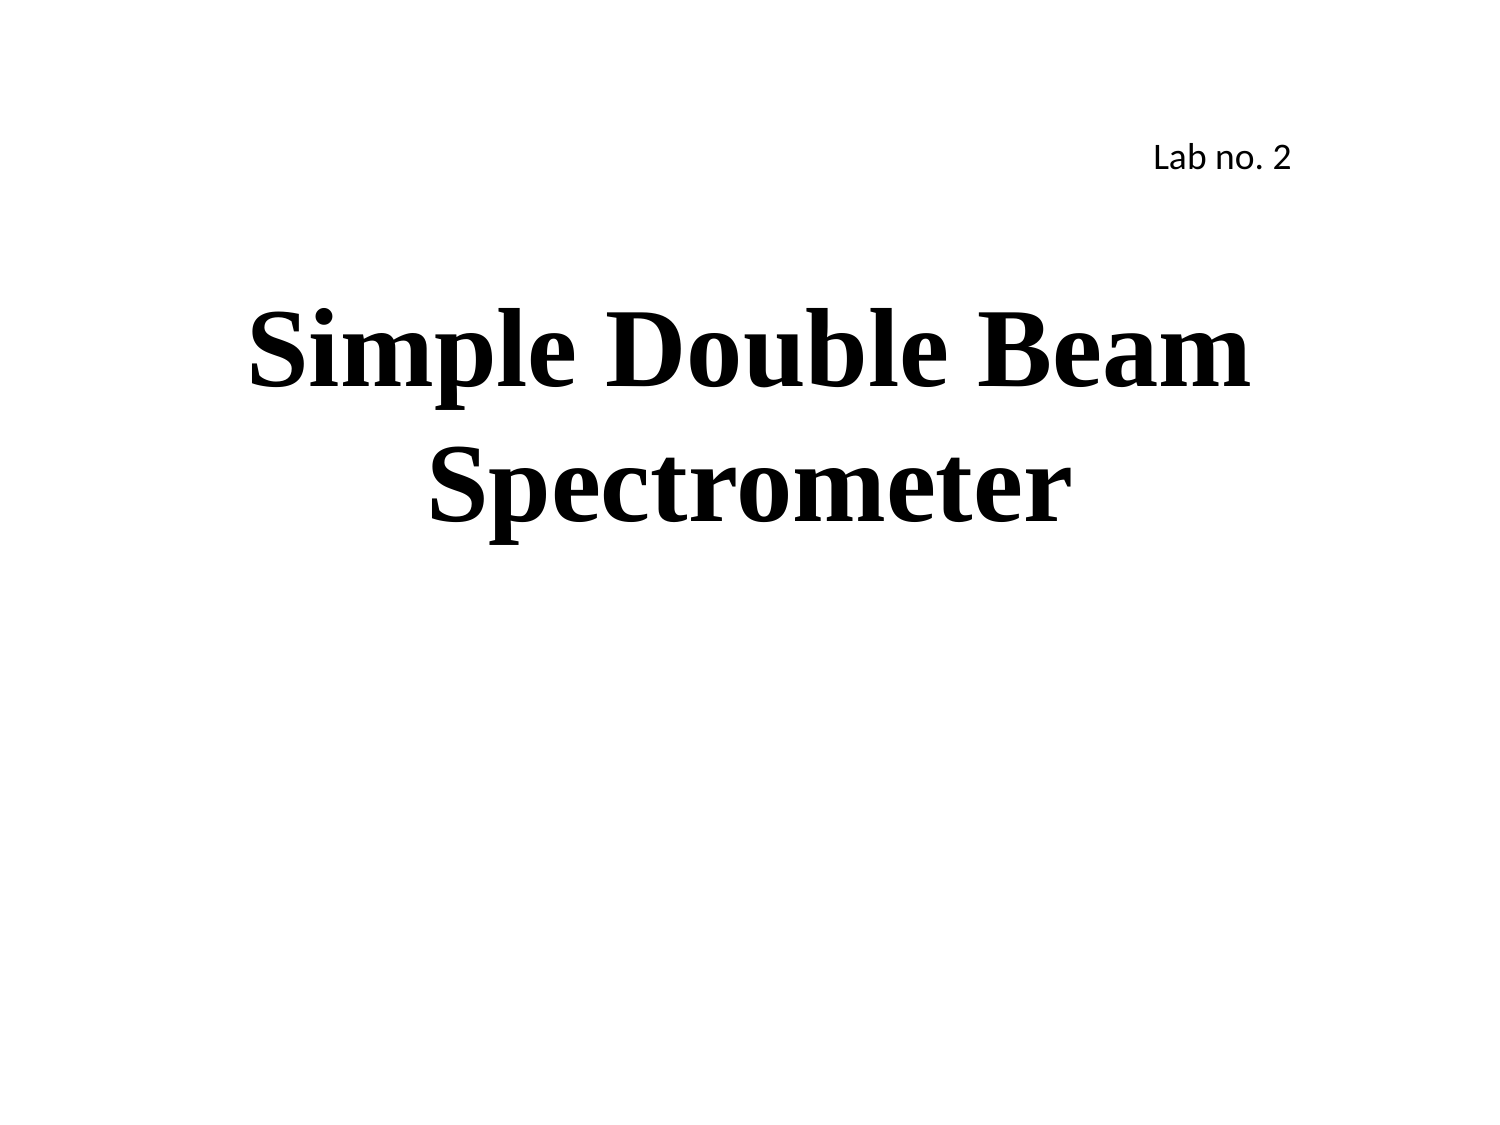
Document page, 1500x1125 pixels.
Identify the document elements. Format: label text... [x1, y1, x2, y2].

text_box Lab no. 2 [1138, 124, 1307, 185]
title Simple Double Beam Spectrometer [112, 287, 1388, 666]
